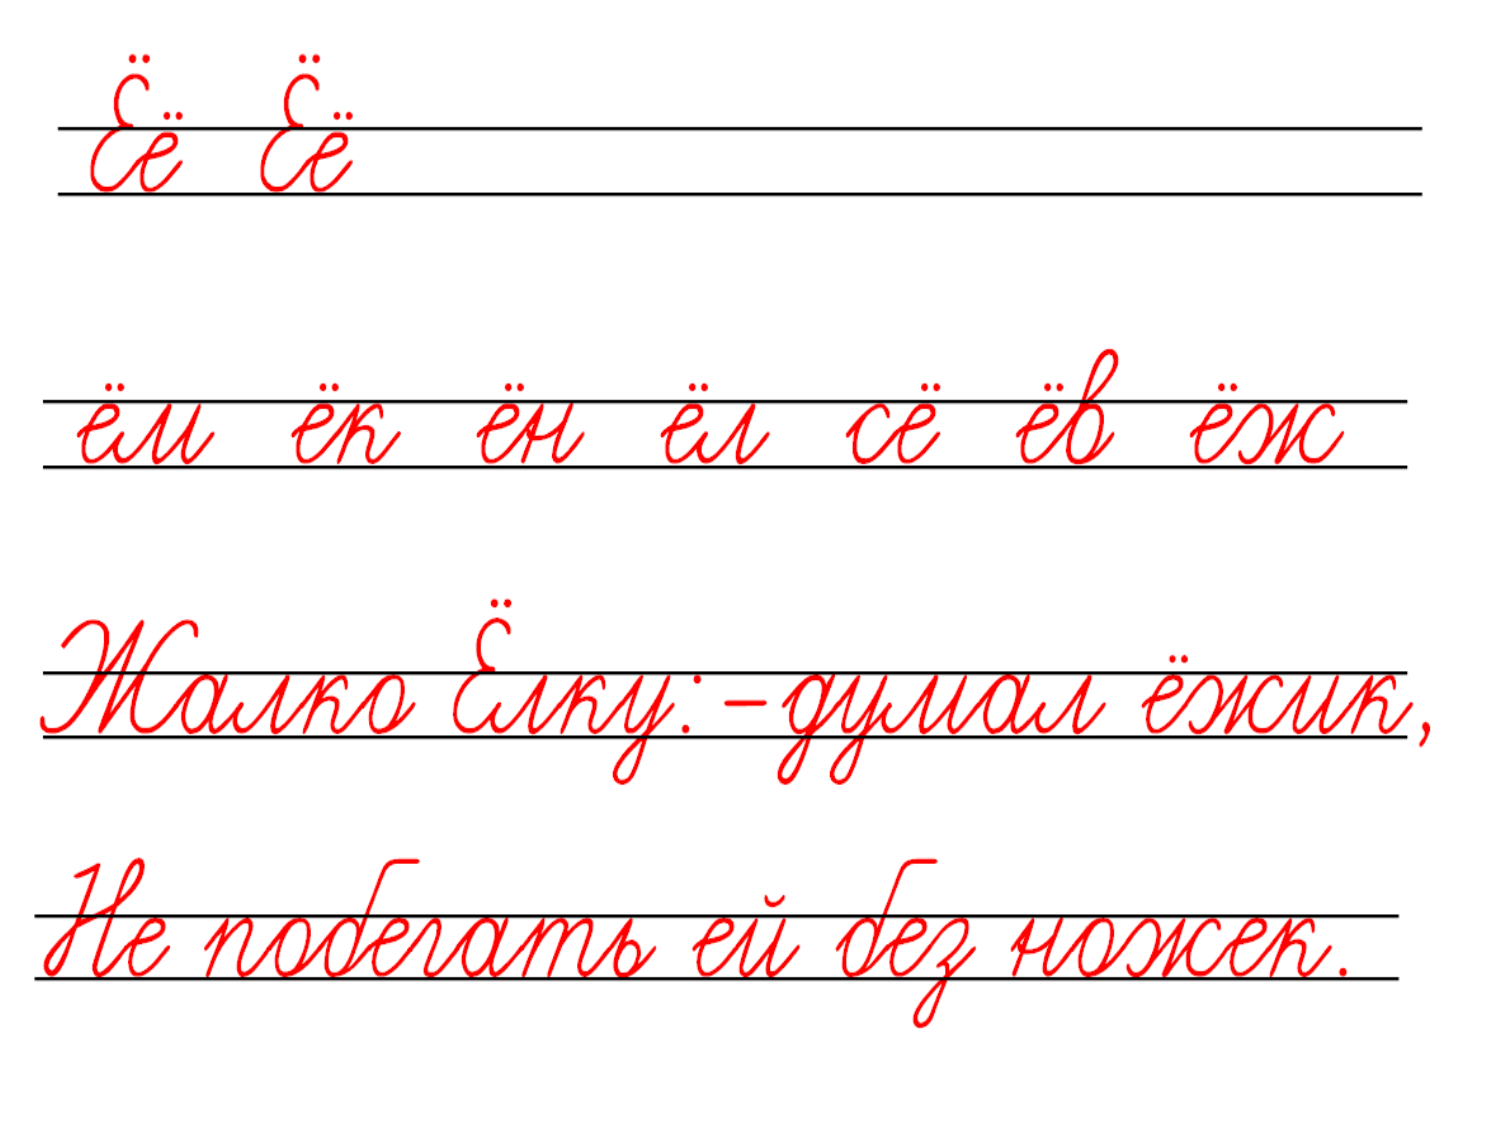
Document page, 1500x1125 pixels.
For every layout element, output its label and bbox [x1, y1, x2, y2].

list [0, 0, 1500, 1125]
